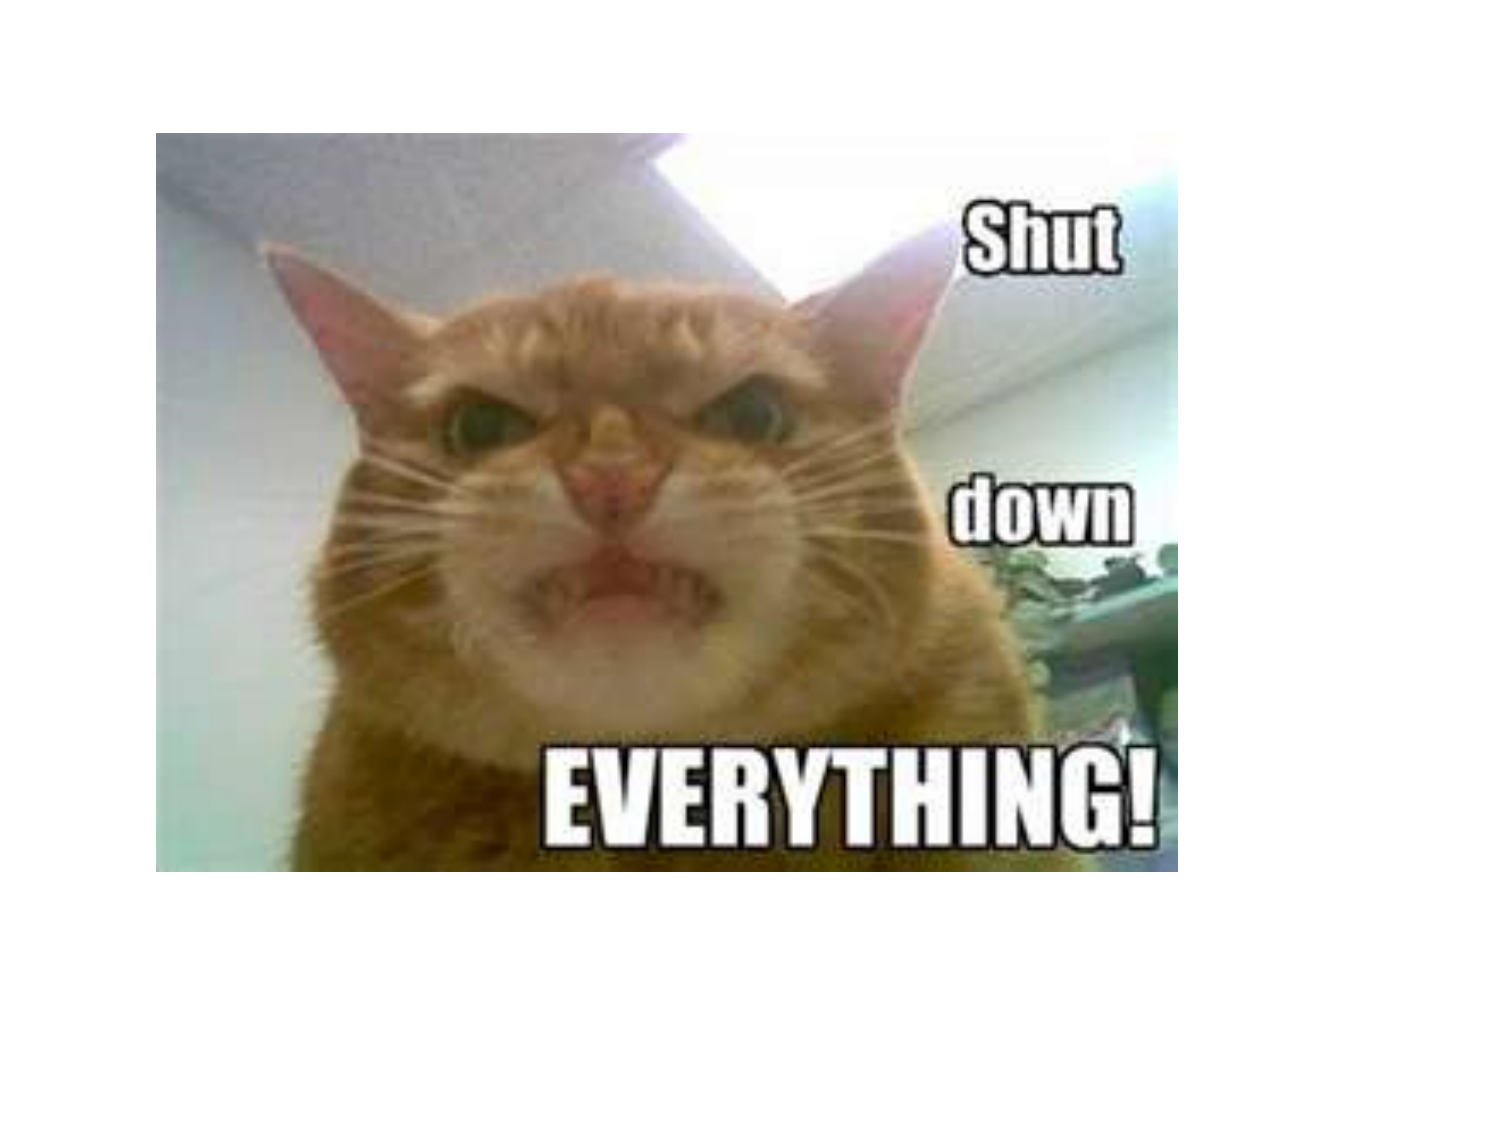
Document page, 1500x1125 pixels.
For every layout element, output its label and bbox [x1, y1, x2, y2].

picture [156, 133, 1178, 872]
